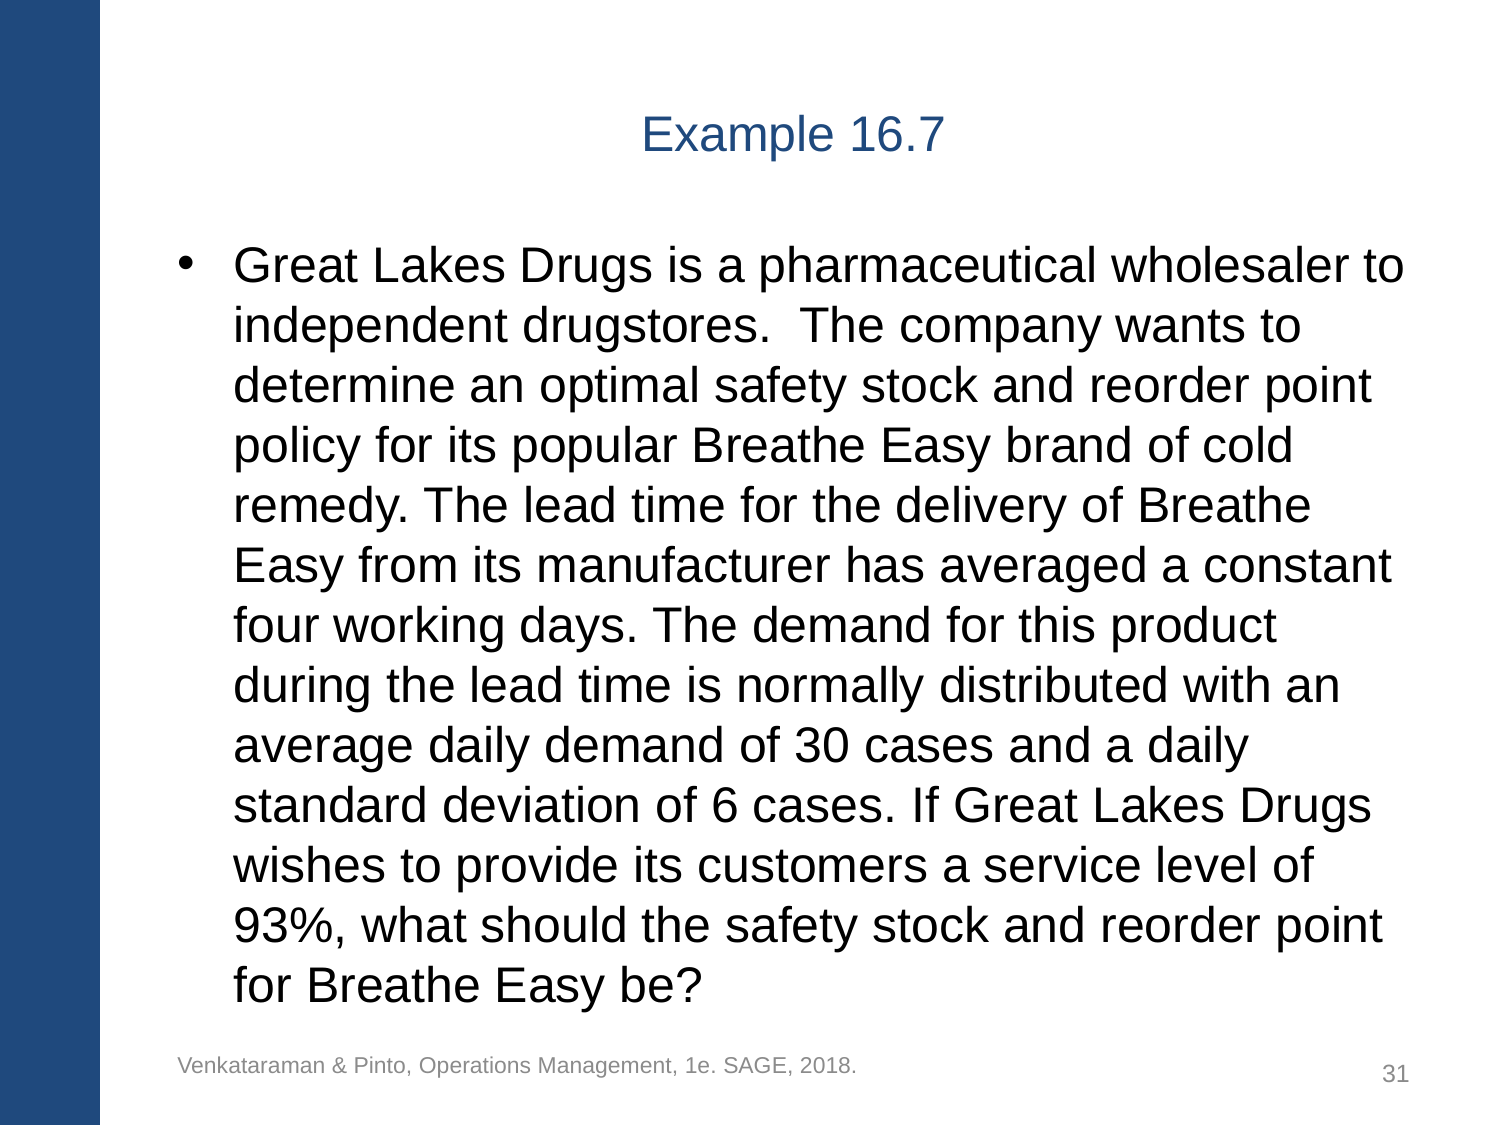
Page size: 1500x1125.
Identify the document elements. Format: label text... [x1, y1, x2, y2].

list Great Lakes Drugs is a pharmaceutical wholesaler to independent drugstores. The company wants to determine an optimal safety stock and reorder point policy for its popular Breathe Easy brand of cold remedy. The lead time for the delivery of Breathe Easy from its manufacturer has averaged a constant four working days. The demand for this product during the lead time is normally distributed with an average daily demand of 30 cases and a daily standard deviation of 6 cases. If Great Lakes Drugs wishes to provide its customers a service level of 93%, what should the safety stock and reorder point for Breathe Easy be? [162, 224, 1425, 1025]
title Example 16.7 [162, 37, 1425, 224]
footer Venkataraman & Pinto, Operations Management, 1e. SAGE, 2018. [162, 1042, 1313, 1103]
slide_number 31 [1350, 1042, 1425, 1103]
